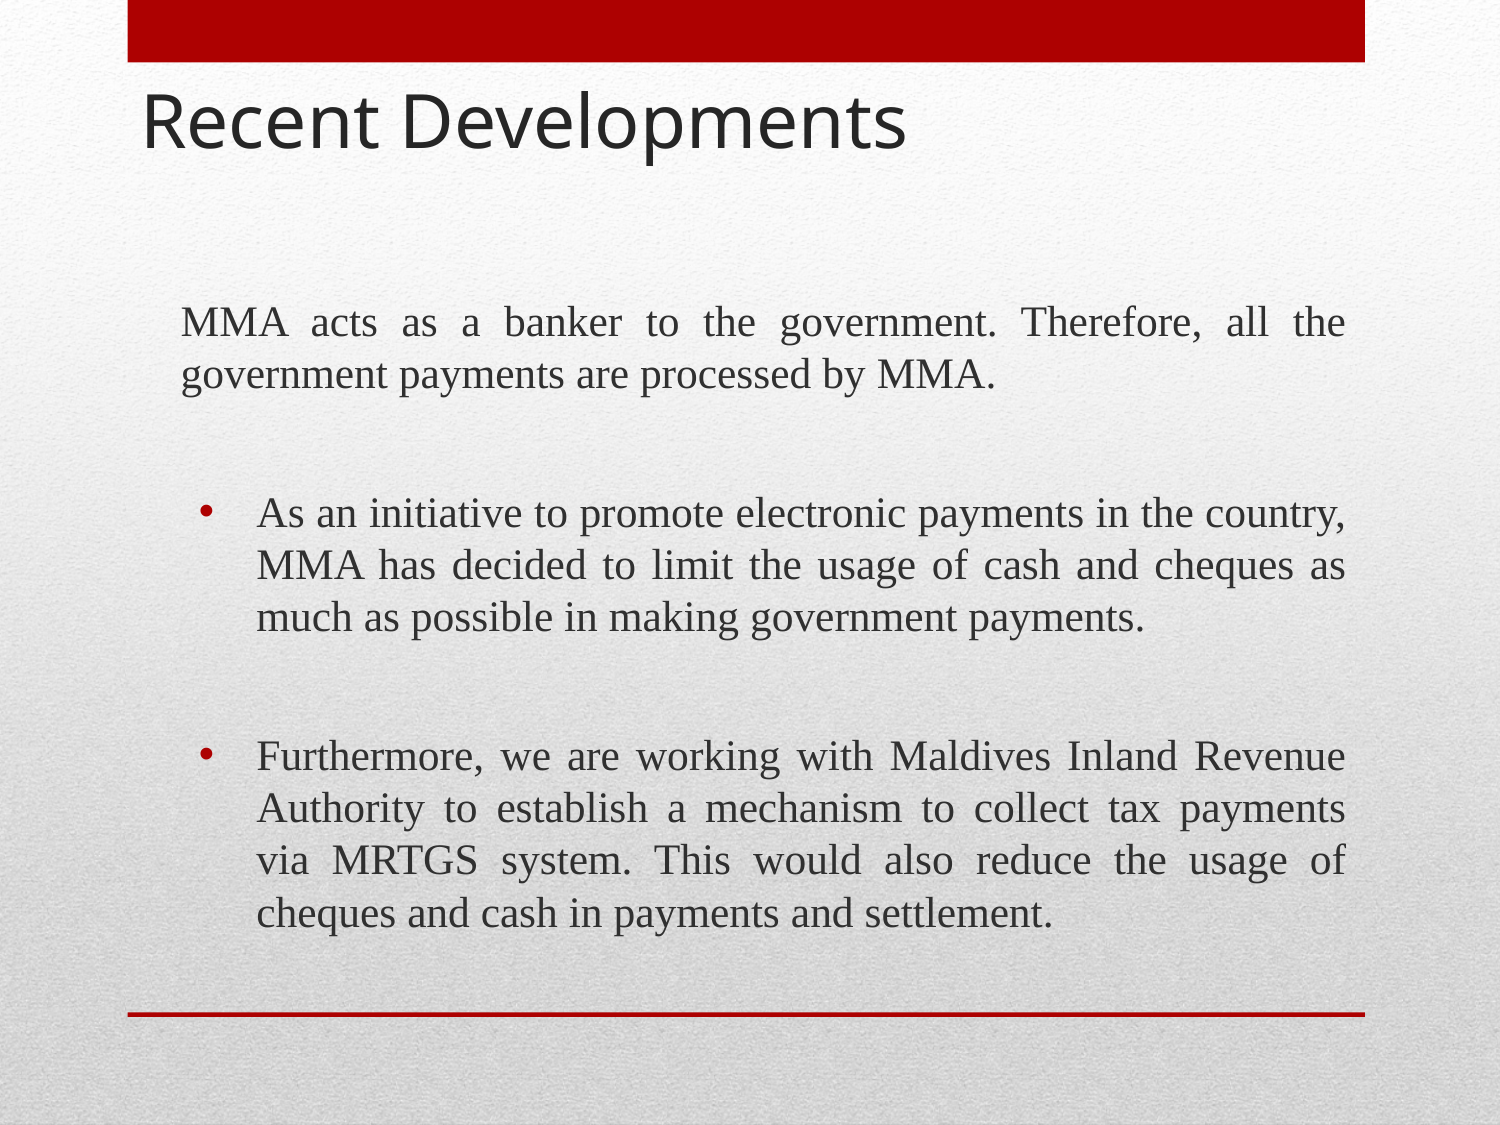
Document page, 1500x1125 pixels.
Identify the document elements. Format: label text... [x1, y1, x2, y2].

list MMA acts as a banker to the government. Therefore, all the government payments are processed by MMA. As an initiative to promote electronic payments in the country, MMA has decided to limit the usage of cash and cheques as much as possible in making government payments. Furthermore, we are working with Maldives Inland Revenue Authority to establish a mechanism to collect tax payments via MRTGS system. This would also reduce the usage of cheques and cash in payments and settlement. [125, 224, 1363, 988]
title Recent Developments [125, 5, 1238, 224]
